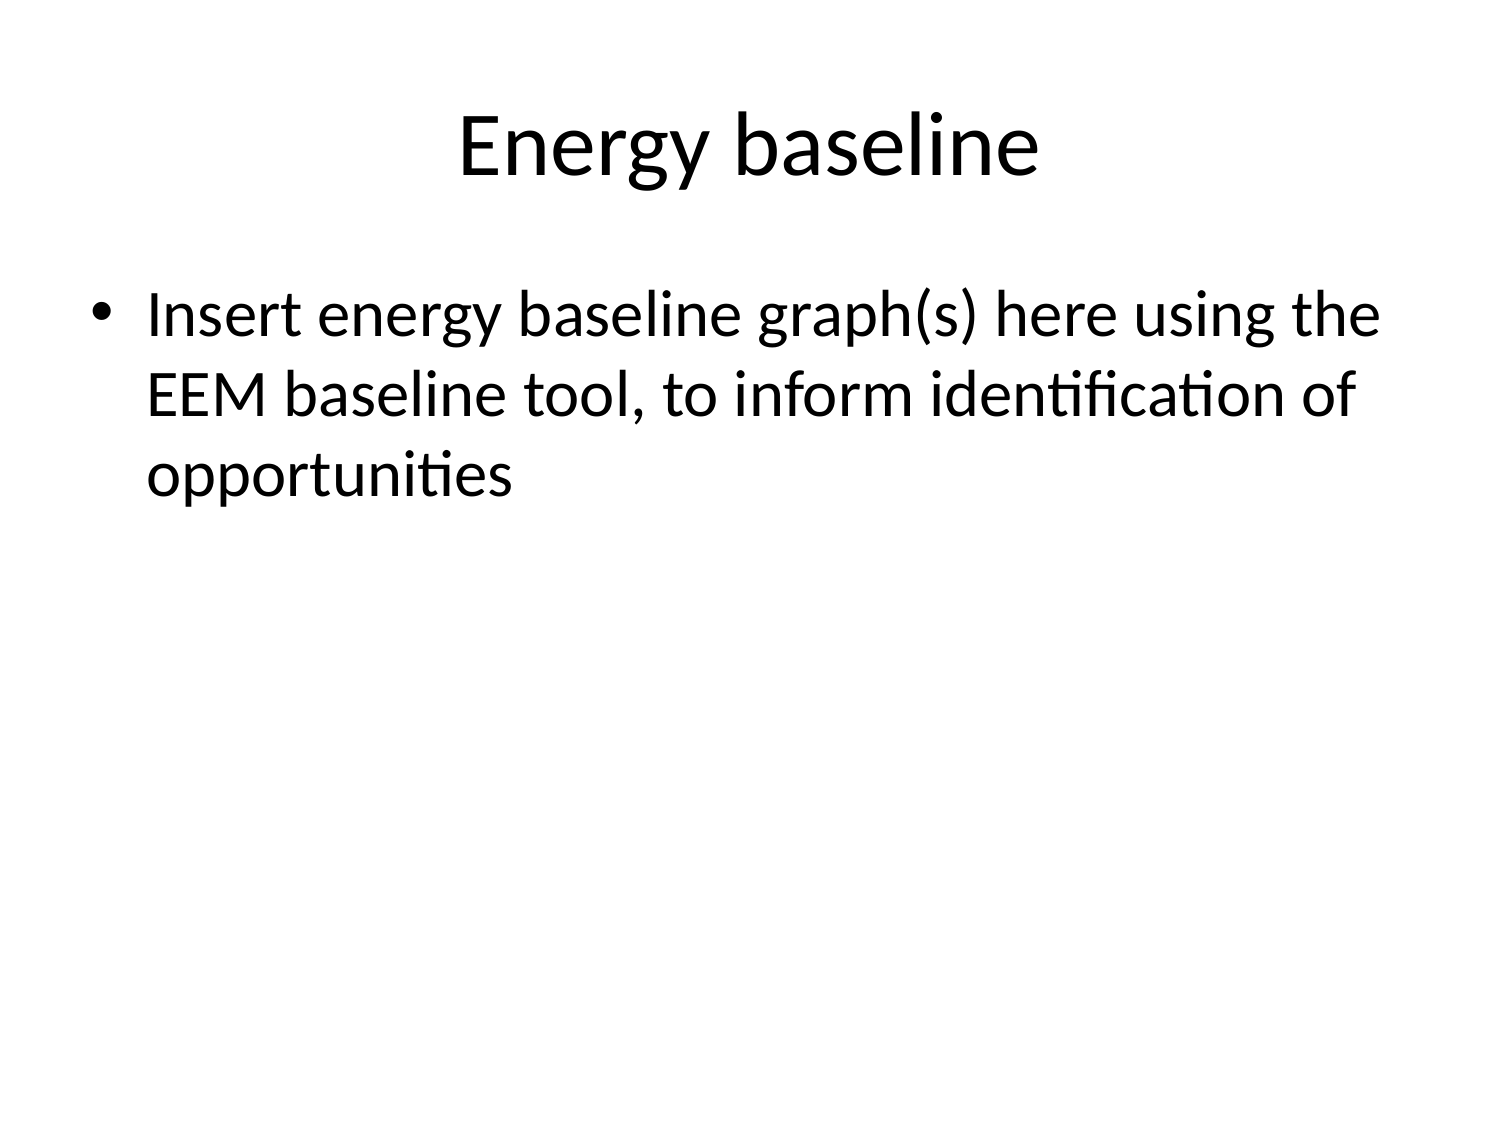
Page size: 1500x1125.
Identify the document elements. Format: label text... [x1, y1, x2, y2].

title Energy baseline [75, 45, 1425, 233]
list Insert energy baseline graph(s) here using the EEM baseline tool, to inform identification of opportunities [75, 262, 1425, 1005]
